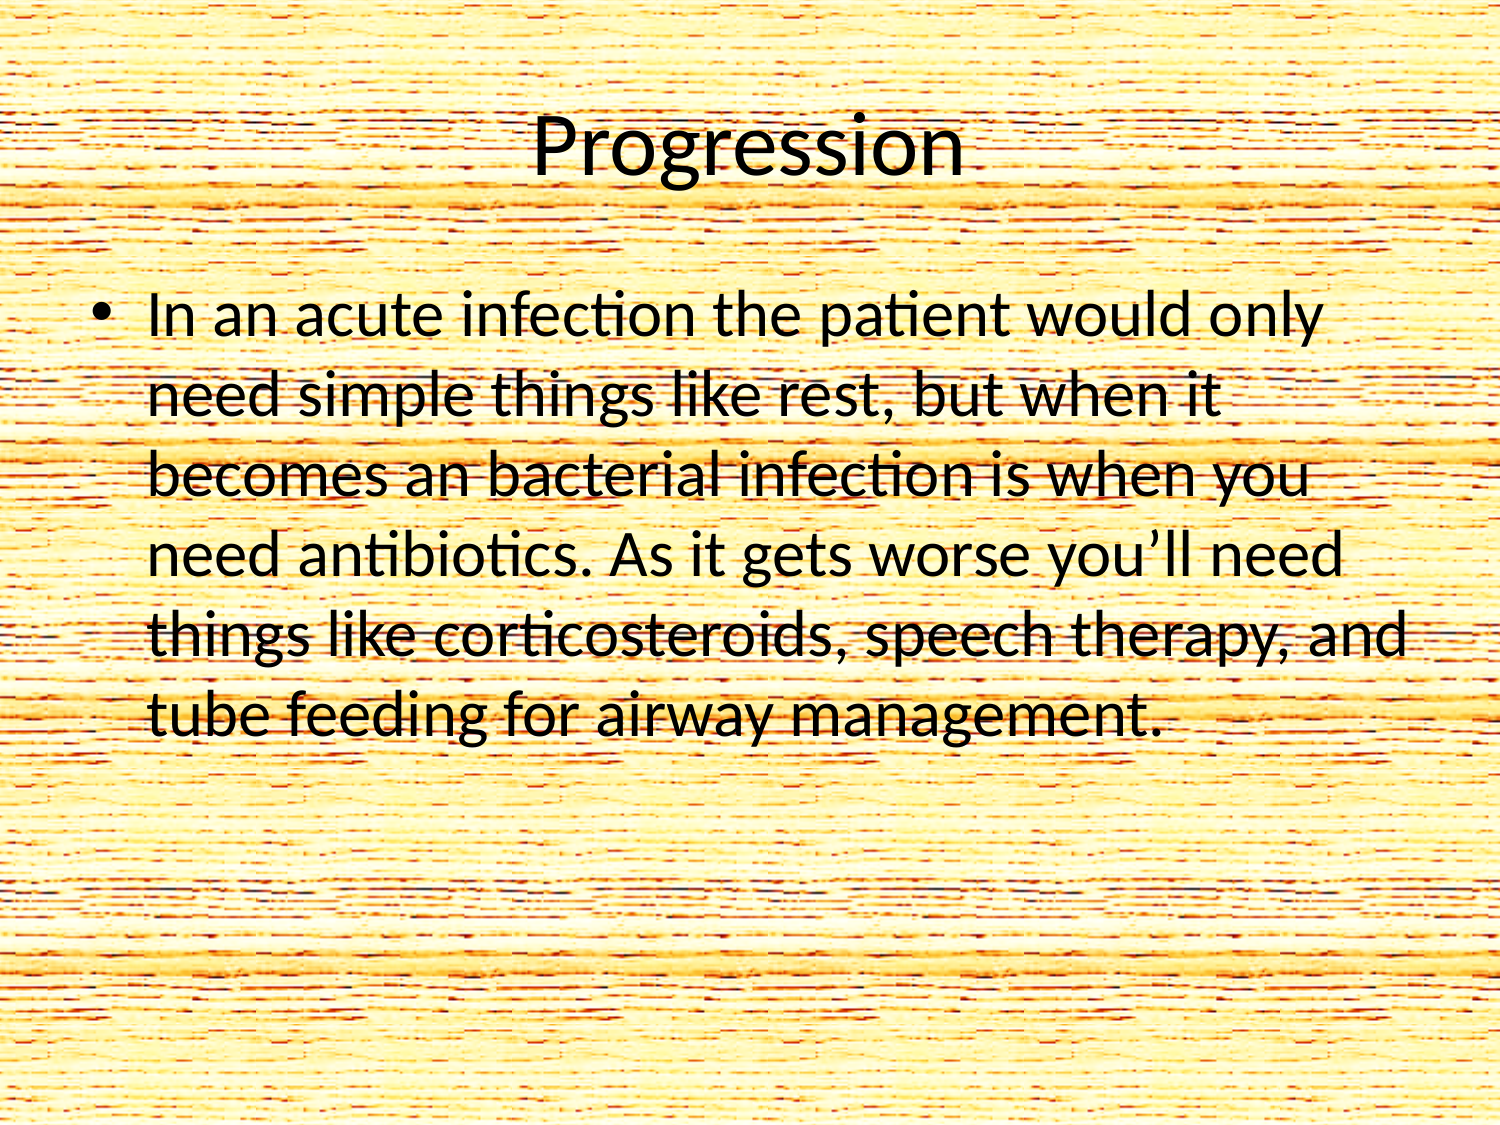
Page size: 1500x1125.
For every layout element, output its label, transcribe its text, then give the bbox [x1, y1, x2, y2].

title Progression [75, 45, 1425, 233]
list In an acute infection the patient would only need simple things like rest, but when it becomes an bacterial infection is when you need antibiotics. As it gets worse you’ll need things like corticosteroids, speech therapy, and tube feeding for airway management. [75, 262, 1425, 1005]
picture [0, 0, 1500, 1125]
